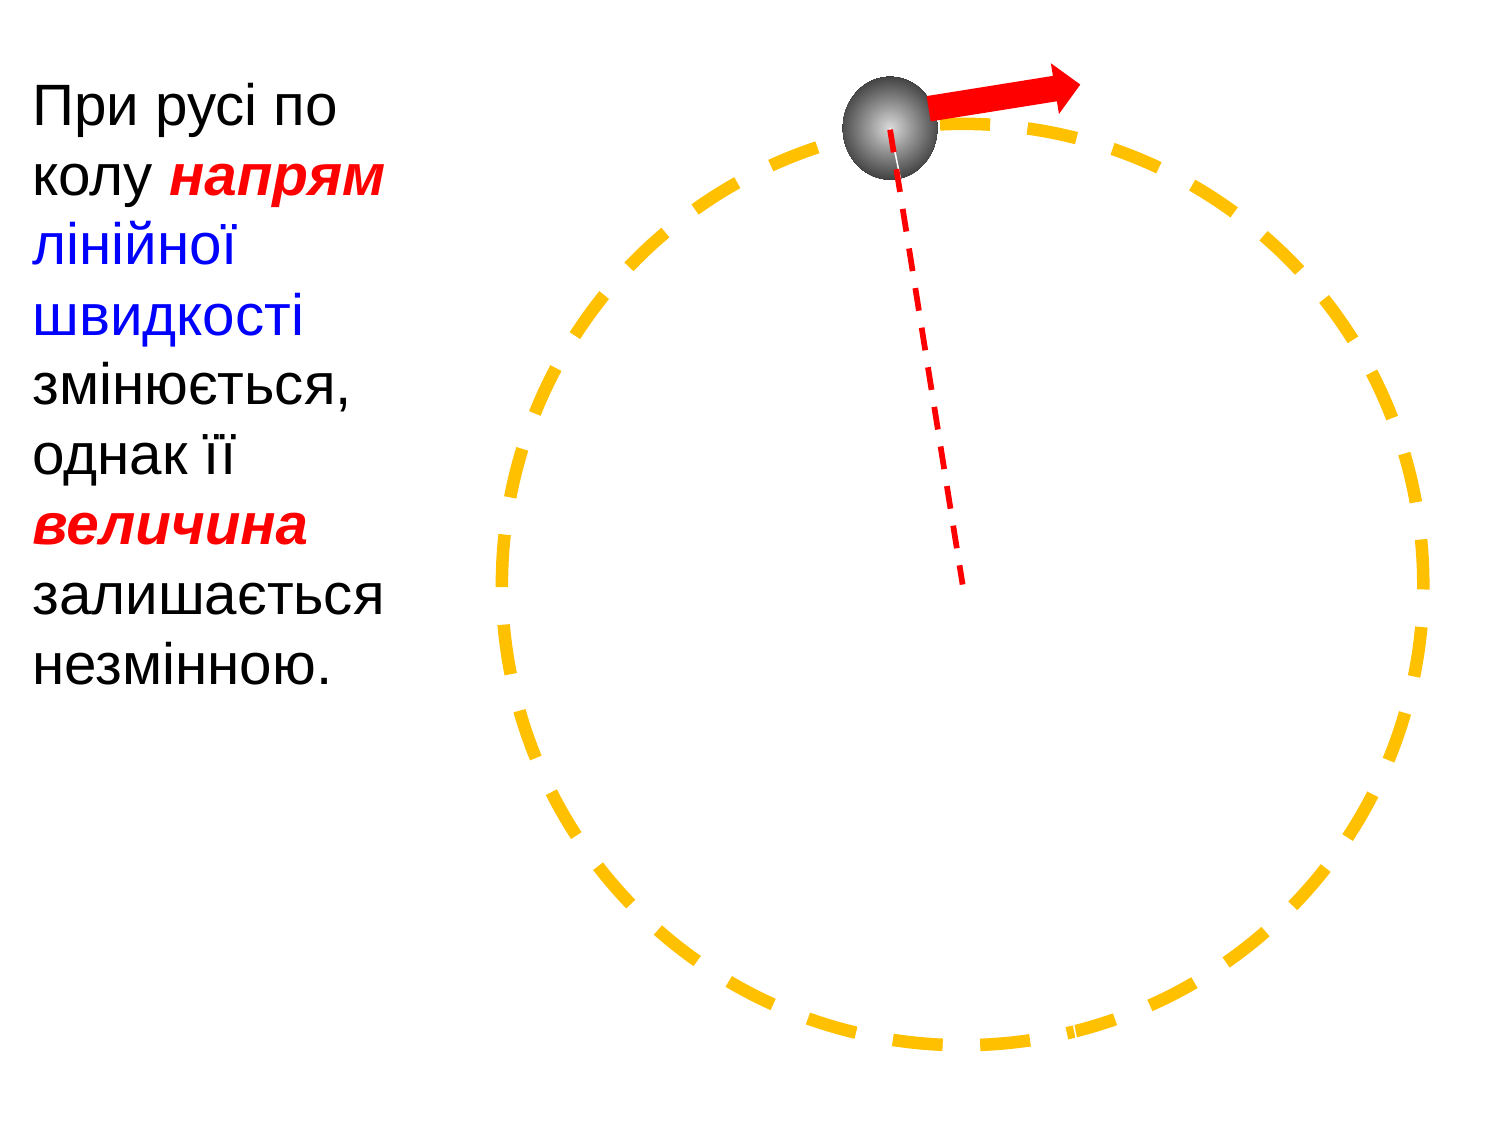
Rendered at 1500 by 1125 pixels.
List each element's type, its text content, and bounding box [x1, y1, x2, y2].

text_box [1090, 139, 1426, 1030]
text_box При русі по колу напрям лінійної швидкості змінюється, однак її величина залишається незмінною. [17, 59, 420, 704]
text_box [499, 139, 837, 1030]
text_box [842, 70, 1086, 1081]
